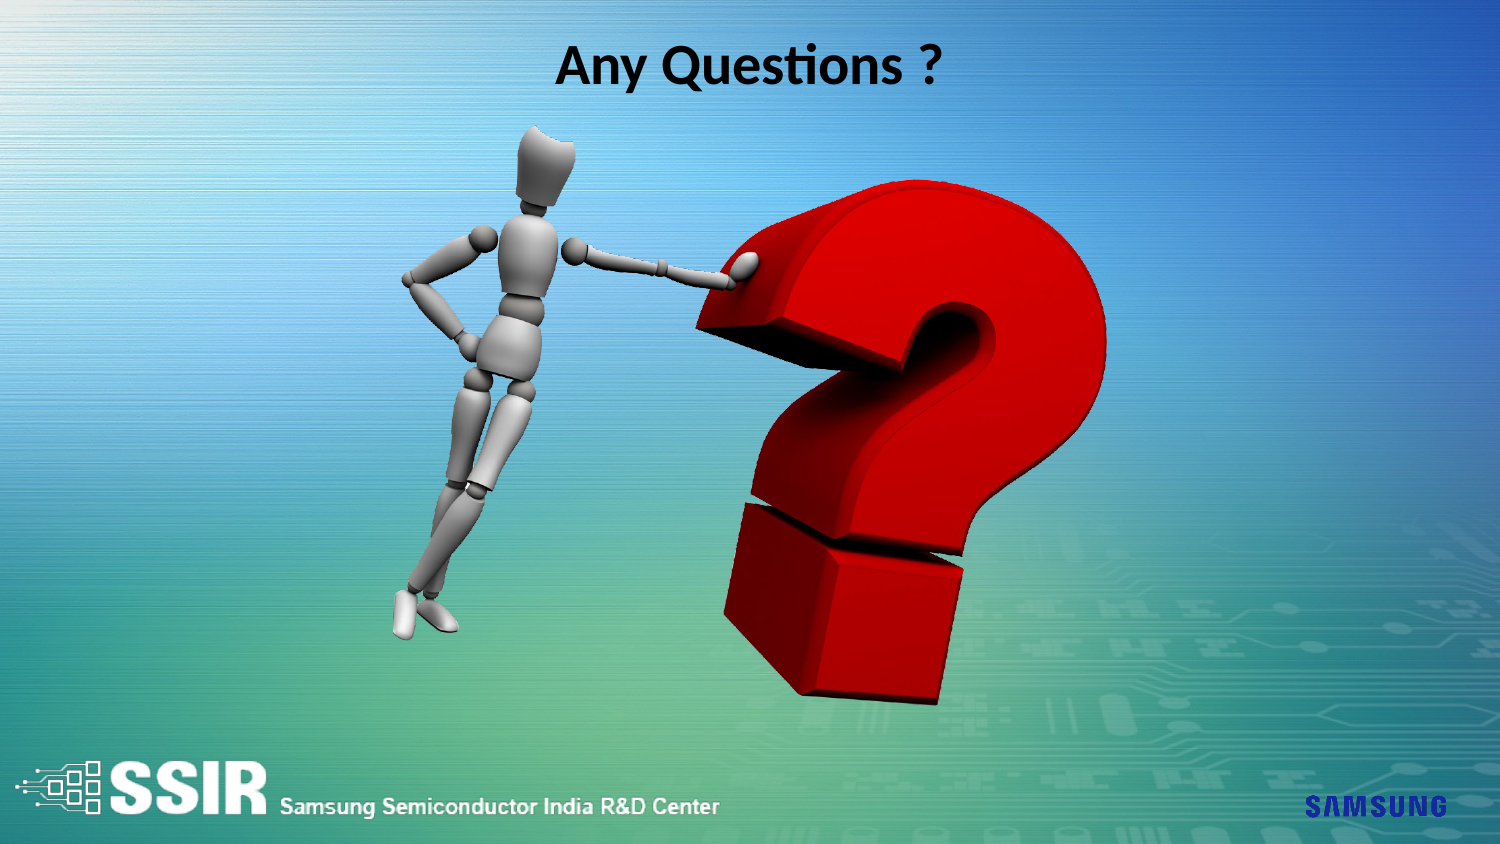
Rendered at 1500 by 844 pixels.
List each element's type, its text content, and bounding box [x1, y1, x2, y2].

list Any Questions ? [392, 46, 1107, 122]
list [392, 124, 1108, 707]
picture [0, 0, 1500, 844]
